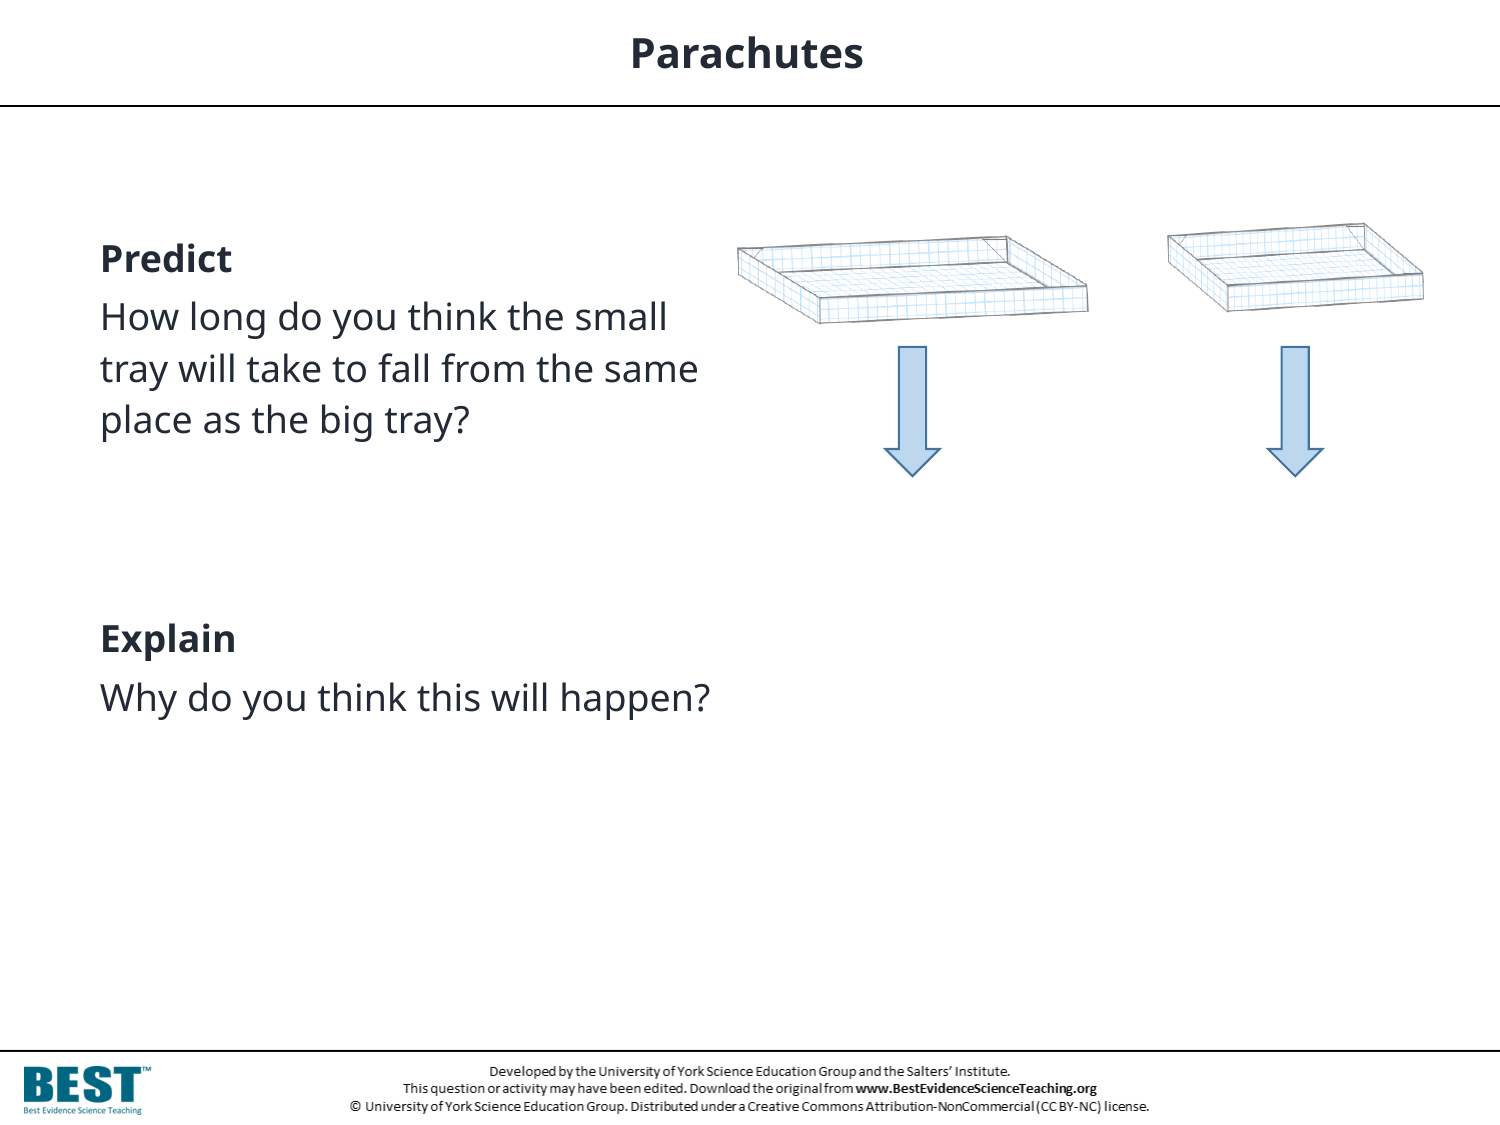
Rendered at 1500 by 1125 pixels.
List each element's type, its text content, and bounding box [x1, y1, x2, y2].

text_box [1166, 220, 1425, 477]
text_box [735, 233, 1090, 477]
picture [0, 105, 1500, 1125]
text_box Parachutes [23, 4, 1471, 99]
